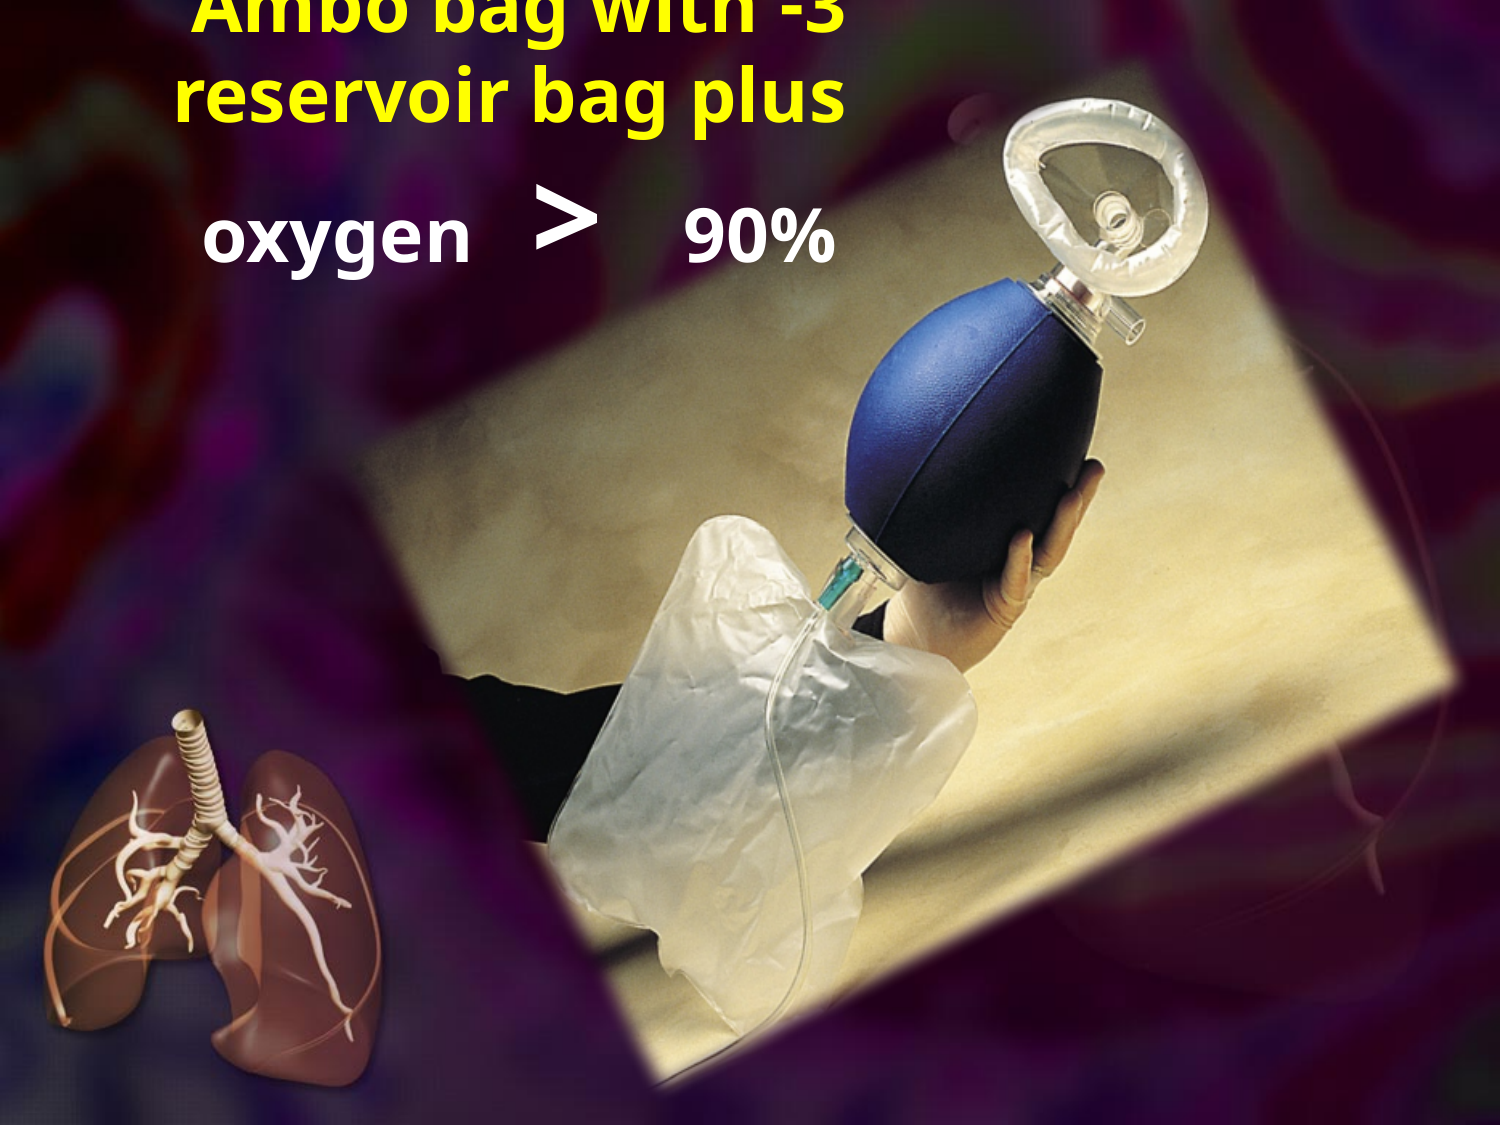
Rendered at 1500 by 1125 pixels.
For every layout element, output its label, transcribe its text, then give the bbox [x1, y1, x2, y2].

picture [0, 0, 1500, 1125]
title 3- Ambo bag with reservoir bag plus oxygen > 90% [23, 34, 1016, 210]
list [430, 194, 1370, 946]
